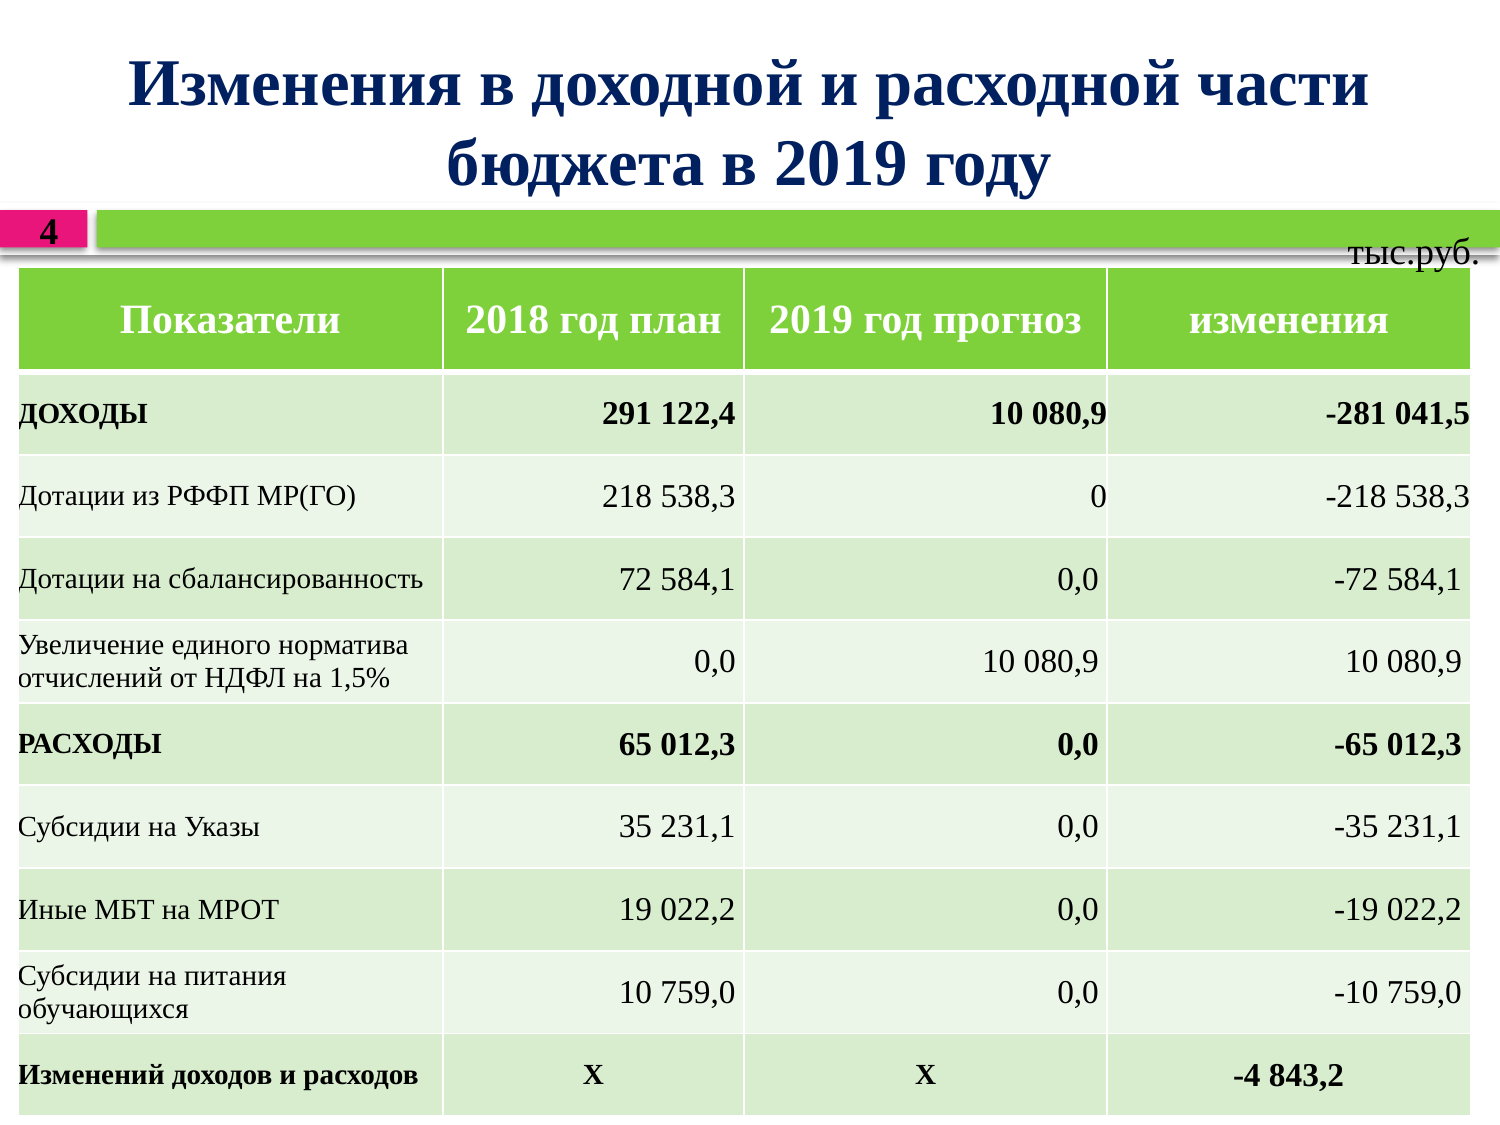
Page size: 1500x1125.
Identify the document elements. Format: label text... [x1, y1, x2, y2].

table_cell -65 012,3 [1108, 704, 1470, 784]
table_cell 0 [745, 456, 1106, 536]
table_cell 10 080,9 [745, 375, 1106, 454]
table_header Показатели [19, 268, 442, 369]
text_box 4 [24, 199, 74, 260]
table_cell -72 584,1 [1108, 538, 1470, 619]
table_cell Субсидии на питания обучающихся [19, 952, 442, 1033]
table_cell Увеличение единого норматива отчислений от НДФЛ на 1,5% [19, 621, 442, 702]
table_cell Субсидии на Указы [19, 786, 442, 867]
table_cell -4 843,2 [1108, 1034, 1470, 1115]
table_cell Х [745, 1034, 1106, 1115]
table_header 2018 год план [444, 268, 743, 369]
table_cell 65 012,3 [444, 704, 743, 784]
table_cell -10 759,0 [1108, 952, 1470, 1033]
table_cell Дотации из РФФП МР(ГО) [19, 456, 442, 536]
table_cell 0,0 [745, 869, 1106, 950]
table_cell 72 584,1 [444, 538, 743, 619]
table_cell ДОХОДЫ [19, 375, 442, 454]
table_cell 218 538,3 [444, 456, 743, 536]
table_cell -19 022,2 [1108, 869, 1470, 950]
table_cell 0,0 [745, 704, 1106, 784]
table_cell РАСХОДЫ [19, 704, 442, 784]
table_cell 291 122,4 [444, 375, 743, 454]
table_cell 0,0 [745, 786, 1106, 867]
table_cell 10 080,9 [745, 621, 1106, 702]
table_header изменения [1108, 268, 1470, 369]
table_cell -35 231,1 [1108, 786, 1470, 867]
table_cell 0,0 [745, 538, 1106, 619]
table_cell 35 231,1 [444, 786, 743, 867]
table_cell -281 041,5 [1108, 375, 1470, 454]
table_cell Дотации на сбалансированность [19, 538, 442, 619]
table_cell -218 538,3 [1108, 456, 1470, 536]
table_cell 0,0 [745, 952, 1106, 1033]
table_cell 10 080,9 [1108, 621, 1470, 702]
table_cell Х [444, 1034, 743, 1115]
table_cell 19 022,2 [444, 869, 743, 950]
text_box тыс.руб. [1332, 219, 1496, 280]
table_header 2019 год прогноз [745, 268, 1106, 369]
table_cell Изменений доходов и расходов [19, 1034, 442, 1115]
table_cell 0,0 [444, 621, 743, 702]
table_cell 10 759,0 [444, 952, 743, 1033]
title Изменения в доходной и расходной части бюджета в 2019 году [0, 37, 1500, 200]
table_cell Иные МБТ на МРОТ [19, 869, 442, 950]
